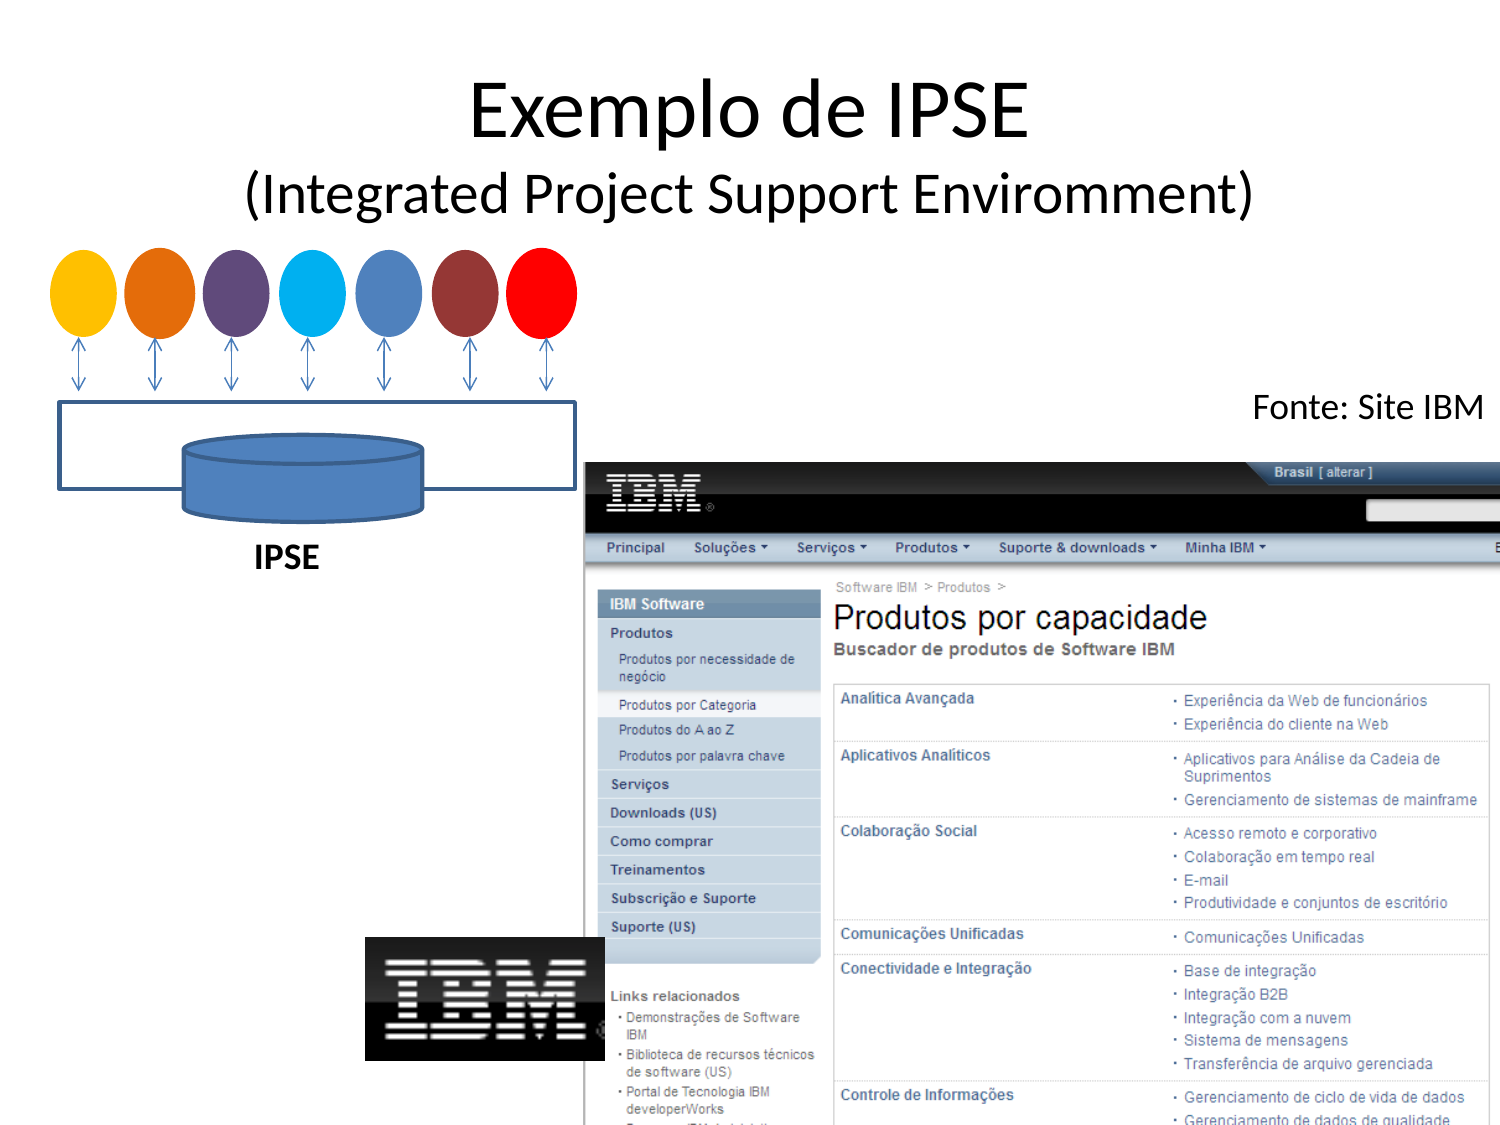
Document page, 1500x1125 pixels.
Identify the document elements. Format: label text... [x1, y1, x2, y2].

text_box Fonte: Site IBM [974, 374, 1500, 435]
title Exemplo de IPSE (Integrated Project Support Enviromment) [75, 45, 1425, 233]
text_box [49, 249, 576, 578]
picture [365, 462, 1500, 1125]
